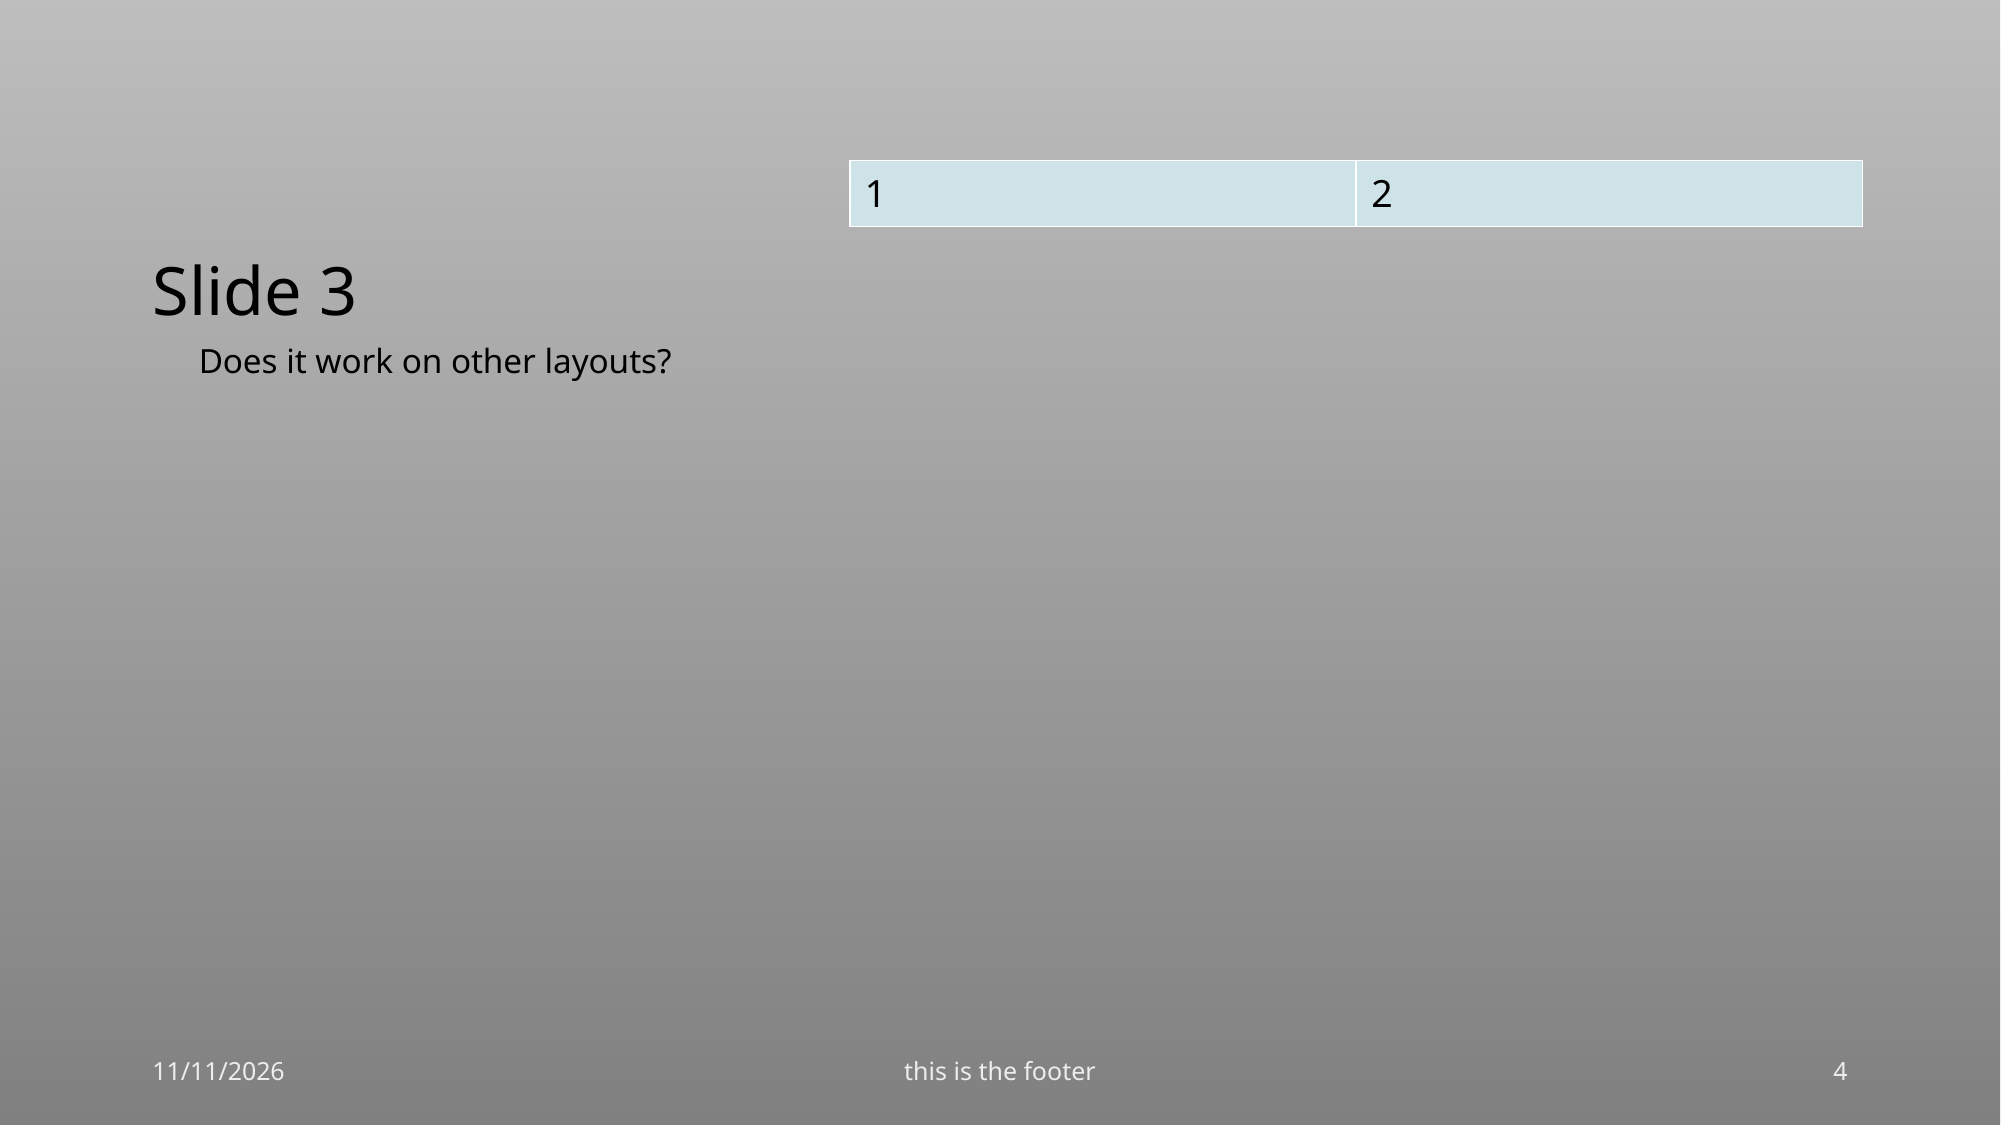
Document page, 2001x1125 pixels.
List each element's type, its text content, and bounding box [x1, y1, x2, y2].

table_header 1 [851, 161, 1355, 226]
table_header 2 [1357, 161, 1862, 226]
footer this is the footer [662, 1042, 1338, 1103]
slide_number ‹#› [1412, 1042, 1863, 1103]
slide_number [137, 1042, 588, 1103]
picture [0, 0, 2001, 1125]
title Slide 3 [137, 75, 783, 338]
list Does it work on other layouts? [183, 337, 783, 963]
